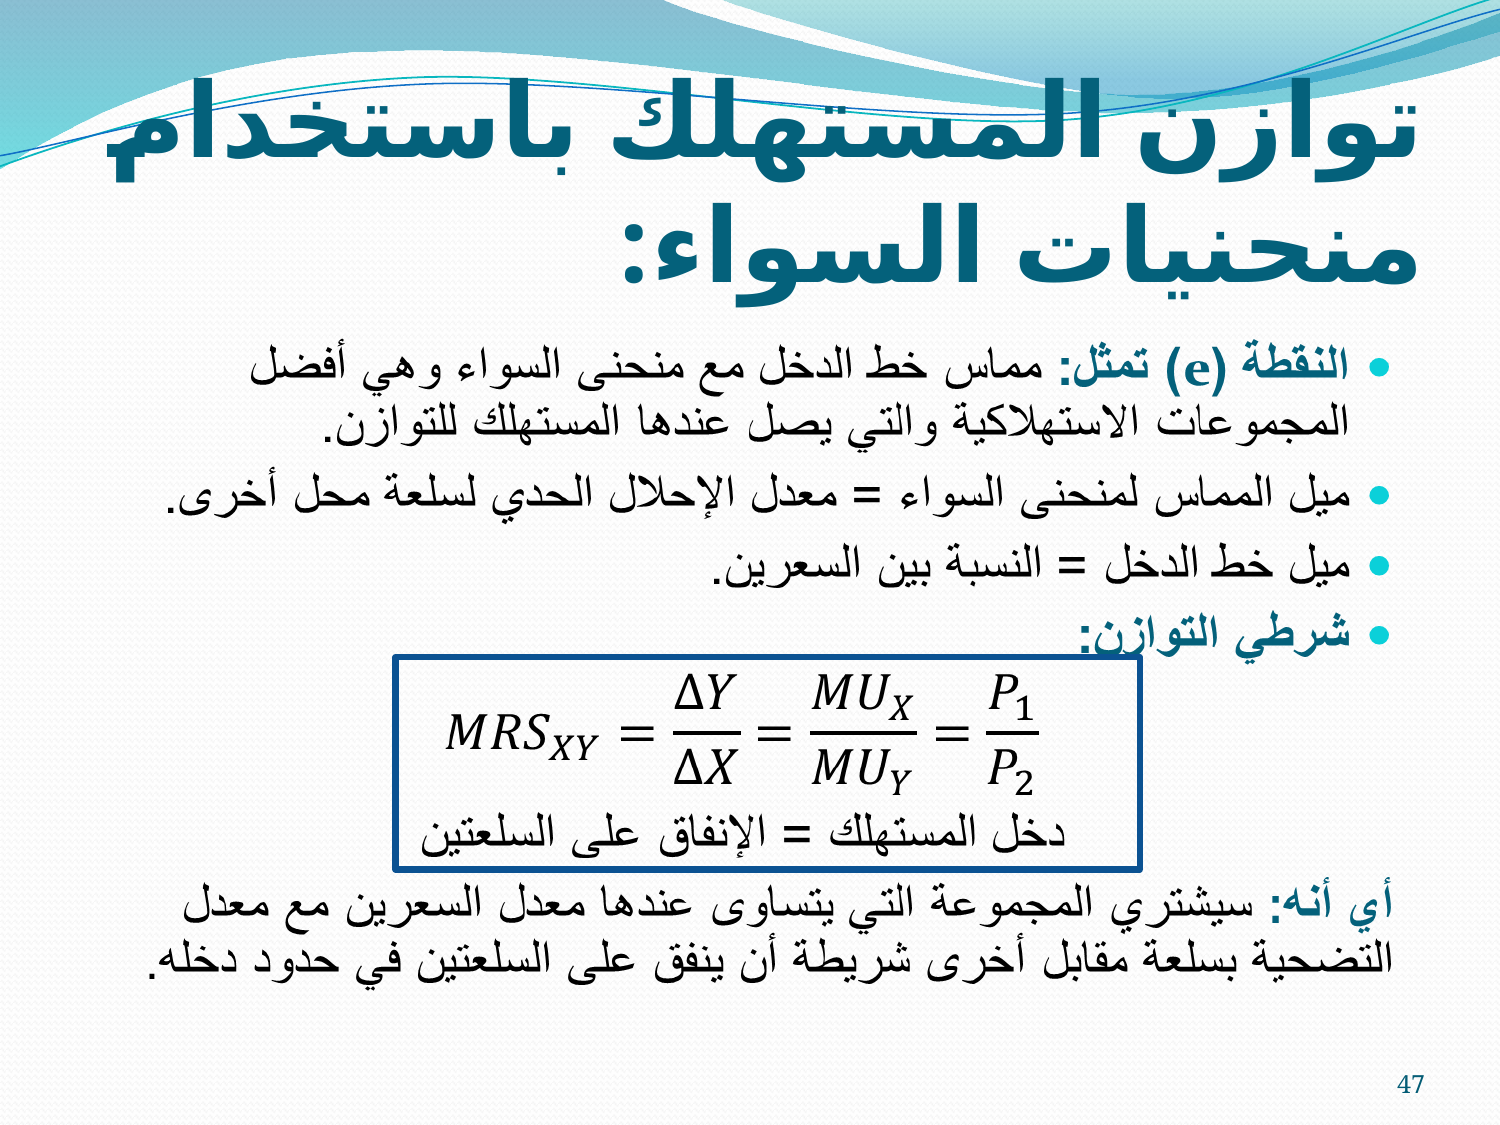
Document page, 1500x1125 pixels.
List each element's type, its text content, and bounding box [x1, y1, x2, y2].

text_box [394, 655, 1142, 872]
list [75, 317, 1425, 1038]
title توازن المستهلك باستخدام منحنيات السواء: [75, 115, 1425, 303]
slide_number 47 [1299, 1042, 1425, 1103]
